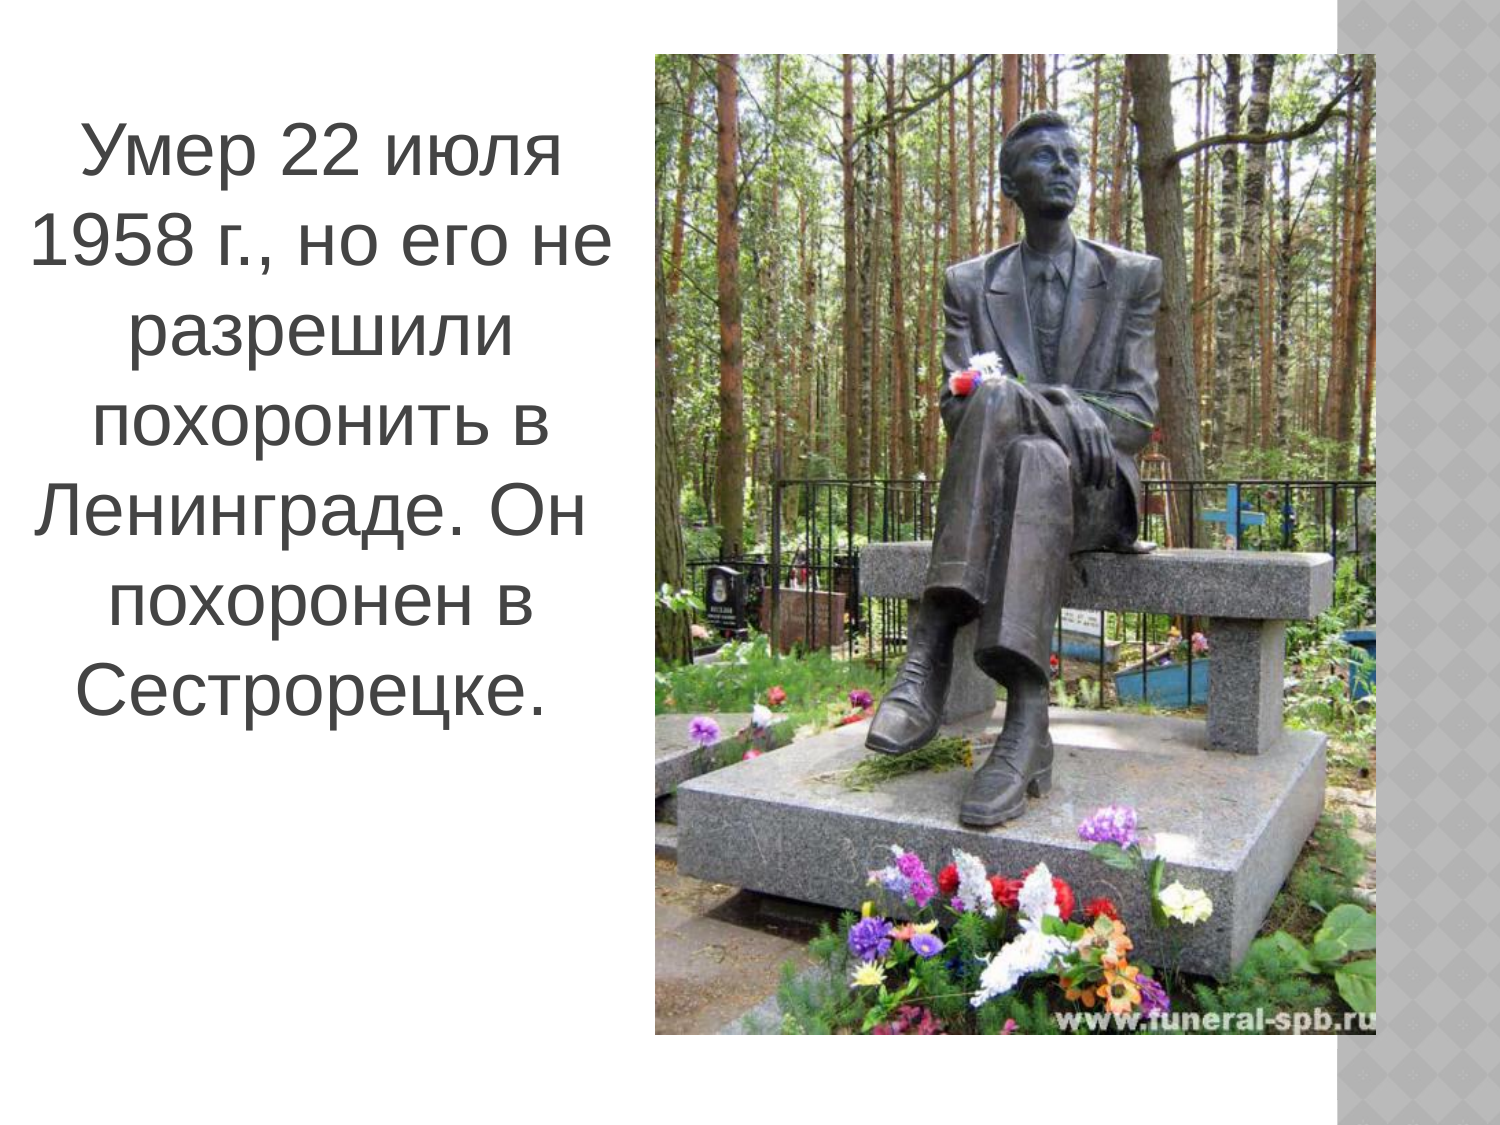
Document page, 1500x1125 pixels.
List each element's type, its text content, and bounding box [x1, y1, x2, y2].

text_box Умер 22 июля 1958 г., но его не разрешили похоронить в Ленинграде. Он похоронен в Сестрорецке. [0, 93, 644, 739]
picture [655, 54, 1377, 1036]
